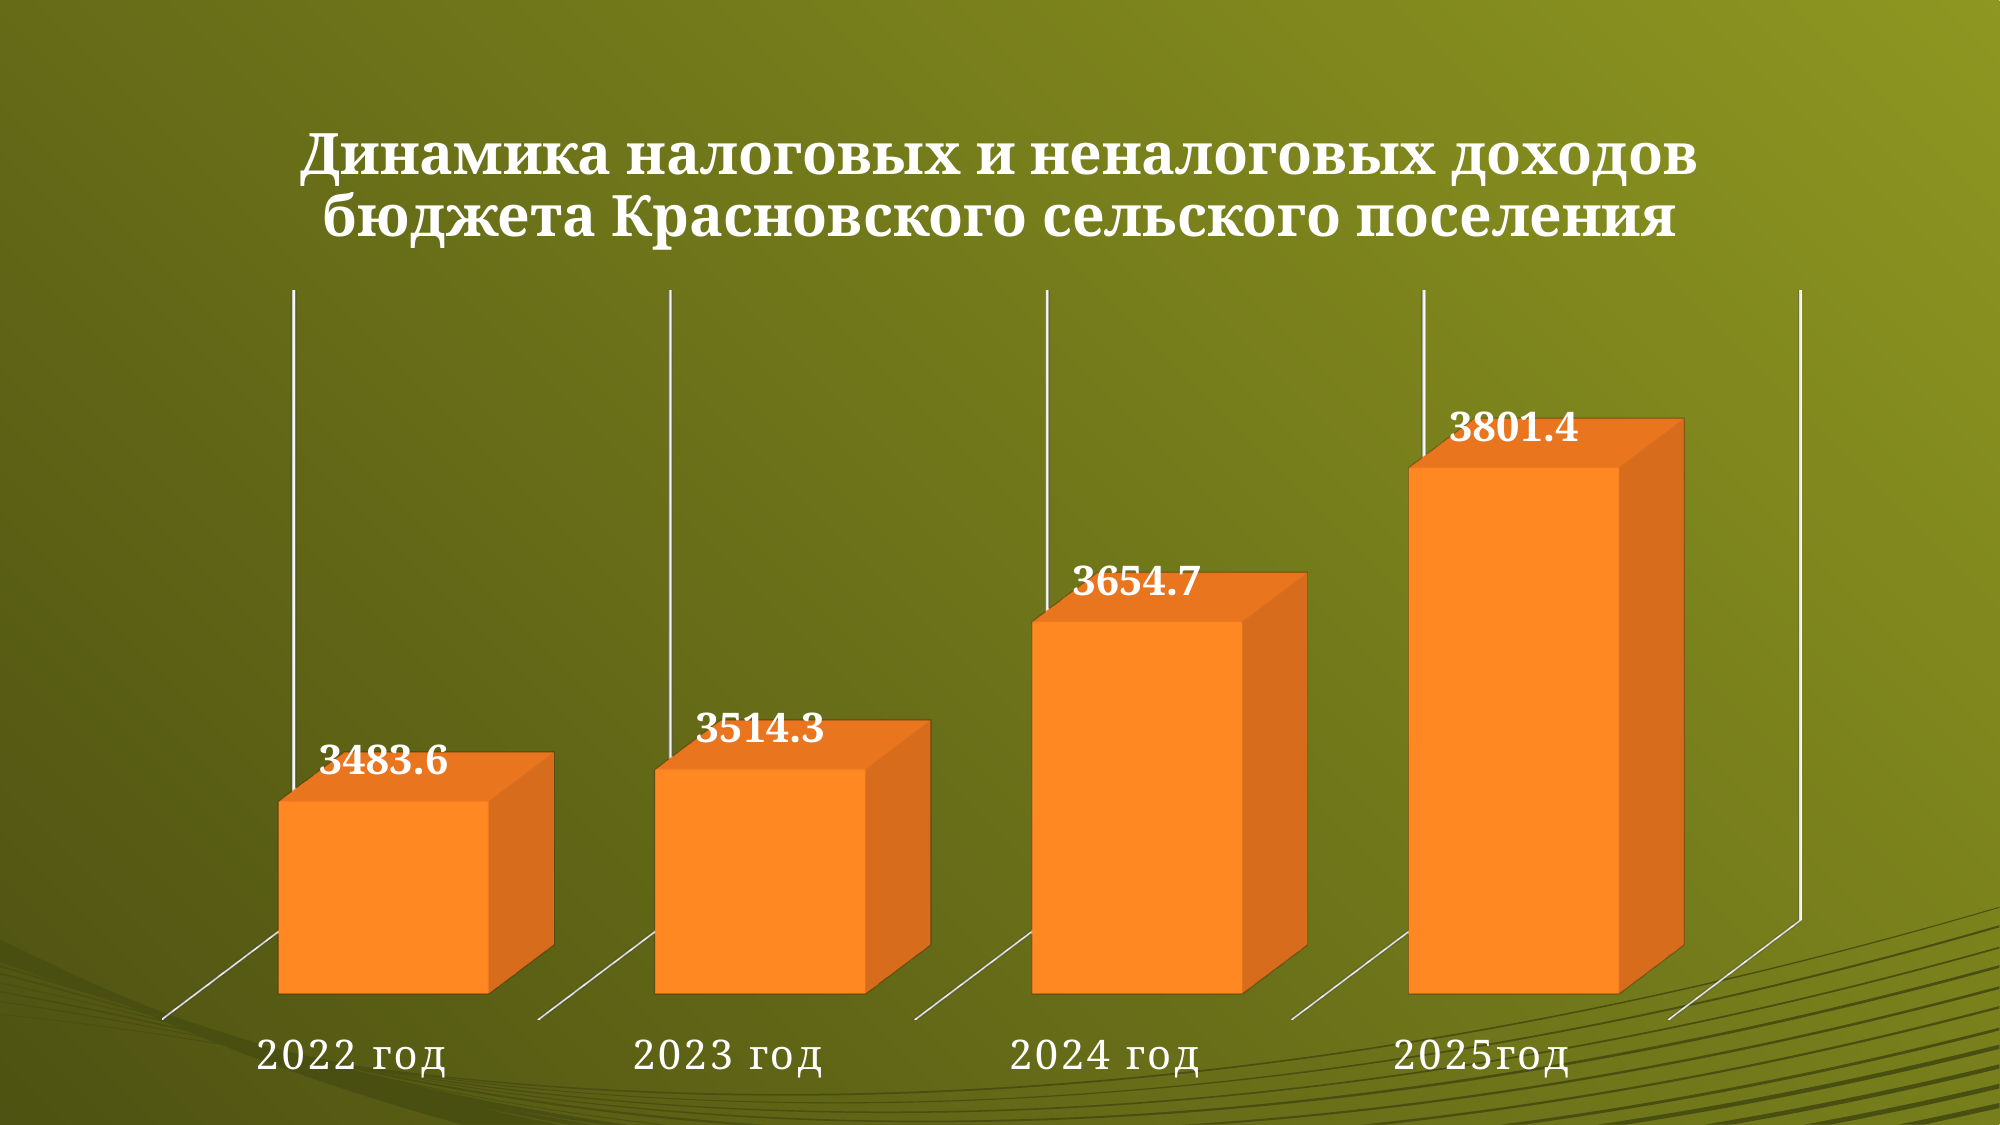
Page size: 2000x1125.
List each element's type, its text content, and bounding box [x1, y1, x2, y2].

title Динамика налоговых и неналоговых доходов бюджета Красновского сельского поселения [249, 65, 1750, 248]
chart [113, 256, 1851, 1083]
